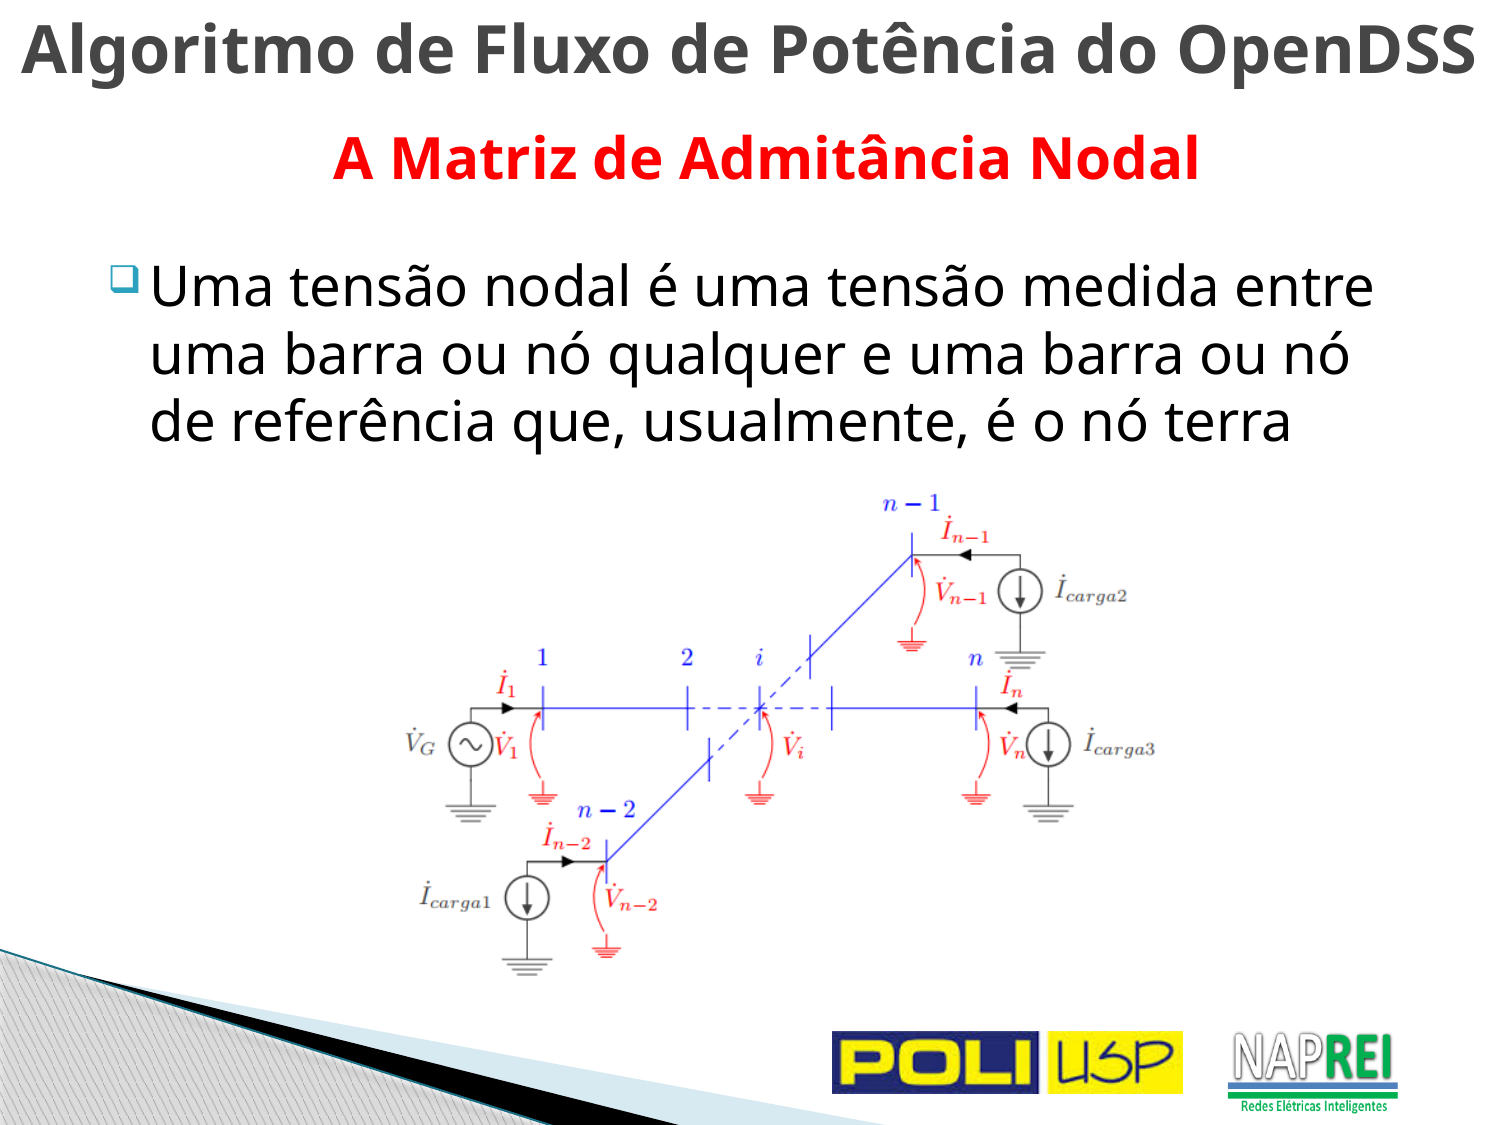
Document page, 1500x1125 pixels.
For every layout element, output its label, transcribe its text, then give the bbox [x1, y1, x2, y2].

picture [347, 479, 1189, 986]
list Uma tensão nodal é uma tensão medida entre uma barra ou nó qualquer e uma barra ou nó de referência que, usualmente, é o nó terra [75, 243, 1425, 986]
picture [1222, 1031, 1399, 1114]
text_box Algoritmo de Fluxo de Potência do OpenDSS [0, 0, 1500, 114]
text_box A Matriz de Admitância Nodal [17, 114, 1500, 199]
picture [832, 1031, 1183, 1094]
